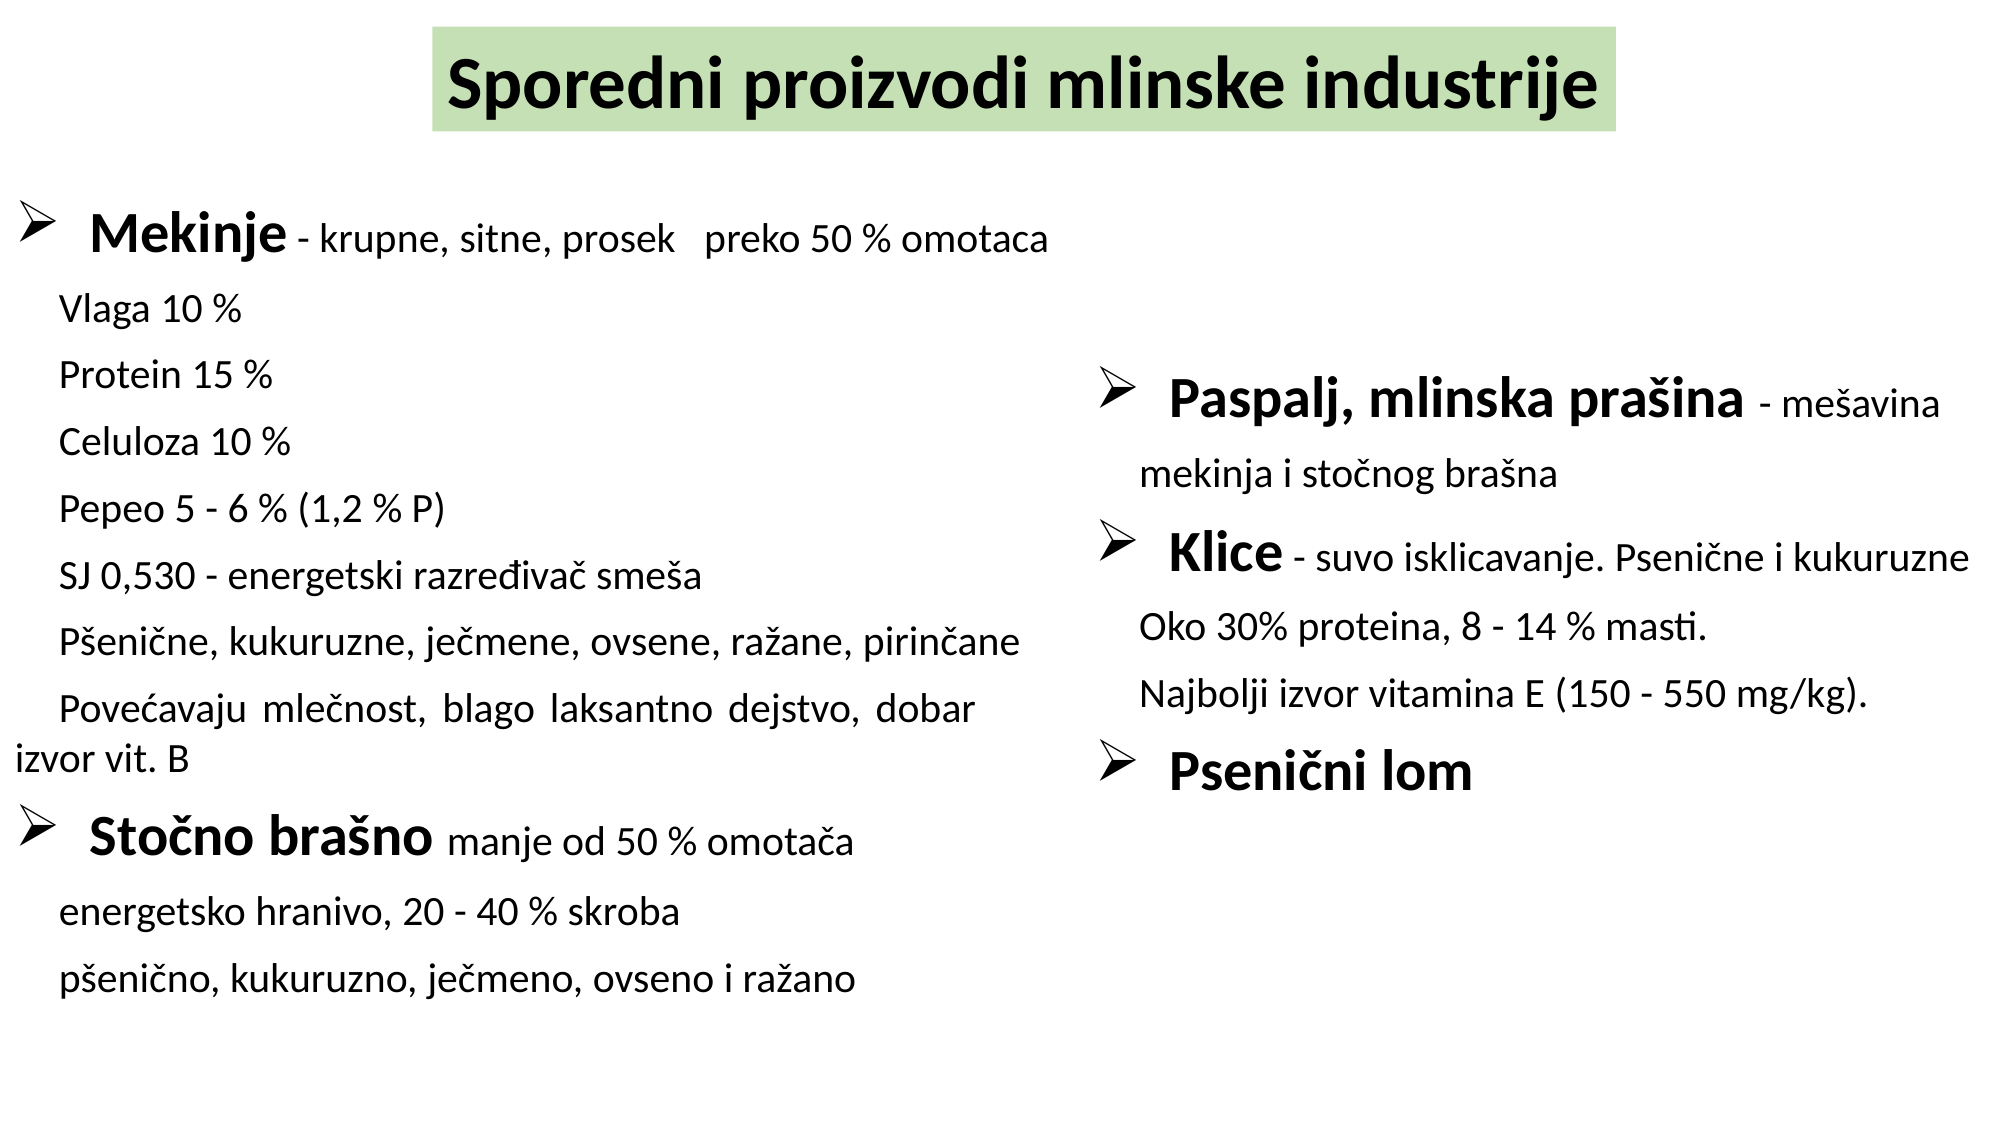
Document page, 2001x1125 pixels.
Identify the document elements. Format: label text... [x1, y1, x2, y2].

text_box Sporedni proizvodi mlinske industrije [432, 26, 1616, 132]
text_box Mekinje - krupne, sitne, prosek preko 50 % omotaca Vlaga 10 % Protein 15 % Celuloza 10 % Pepeo 5 - 6 % (1,2 % P) SJ 0,530 - energetski razređivač smeša Pšenične, kukuruzne, ječmene, ovsene, ražane, pirinčane Povećavaju mlečnost, blago laksantno dejstvo, dobar izvor vit. B Stočno brašno manje od 50 % omotača energetsko hranivo, 20 - 40 % skroba pšenično, kukuruzno, ječmeno, ovseno i ražano [0, 186, 1080, 1009]
text_box Paspalj, mlinska prašina - mešavina mekinja i stočnog brašna Klice - suvo isklicavanje. Psenične i kukuruzne Oko 30% proteina, 8 - 14 % masti. Najbolji izvor vitamina E (150 - 550 mg/kg). Psenični lom [1080, 351, 2000, 810]
